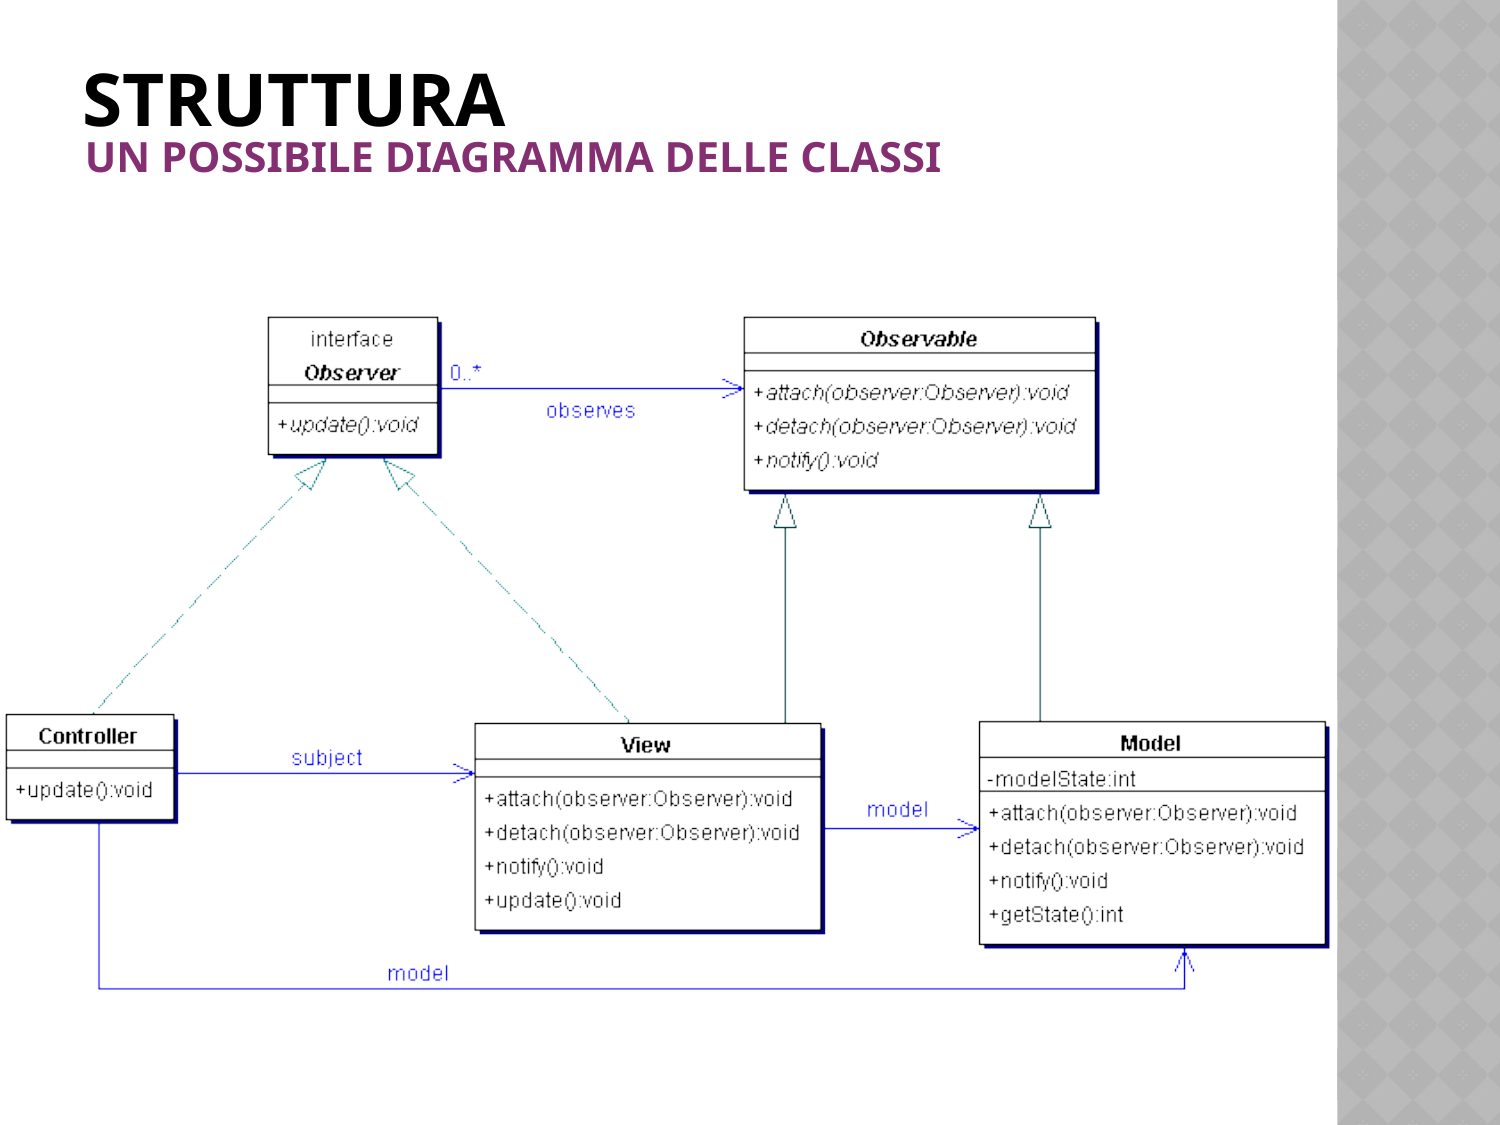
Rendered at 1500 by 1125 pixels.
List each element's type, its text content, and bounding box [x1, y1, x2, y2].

text_box UN POSSIBILE DIAGRAMMA DELLE CLASSI [70, 128, 1289, 190]
title STRUTTURA [75, 52, 1263, 128]
picture [0, 299, 1349, 1009]
